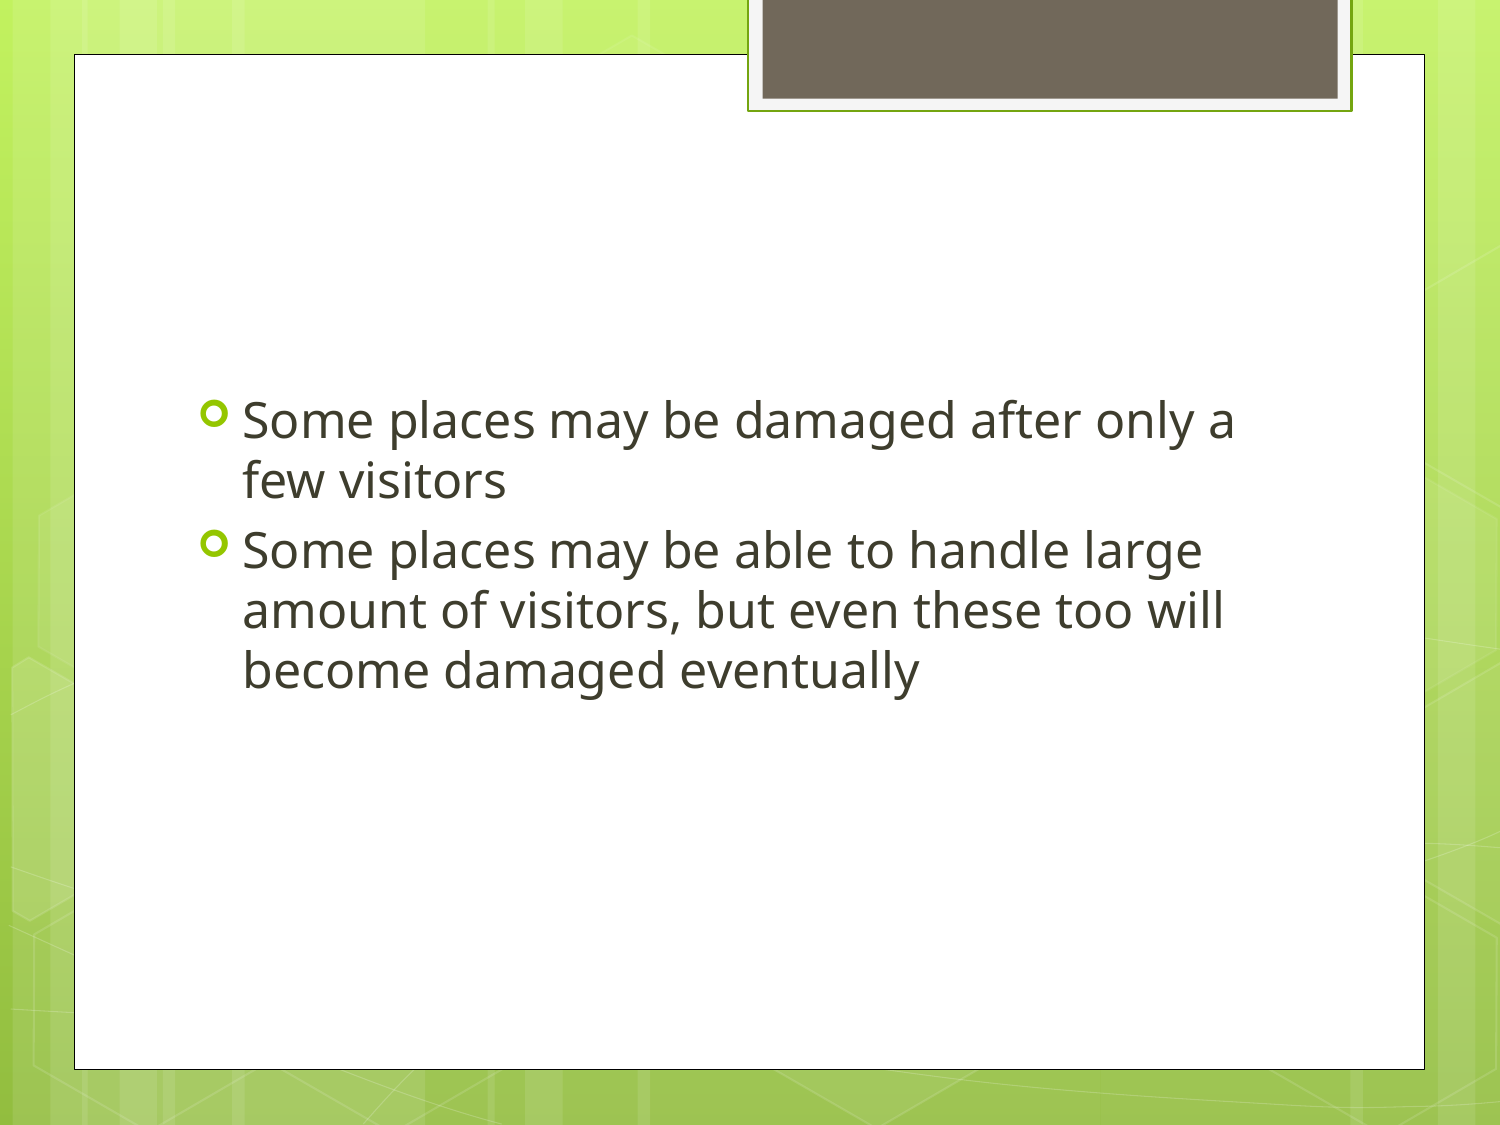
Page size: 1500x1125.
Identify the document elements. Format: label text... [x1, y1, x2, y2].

list Some places may be damaged after only a few visitors Some places may be able to handle large amount of visitors, but even these too will become damaged eventually [171, 381, 1283, 957]
